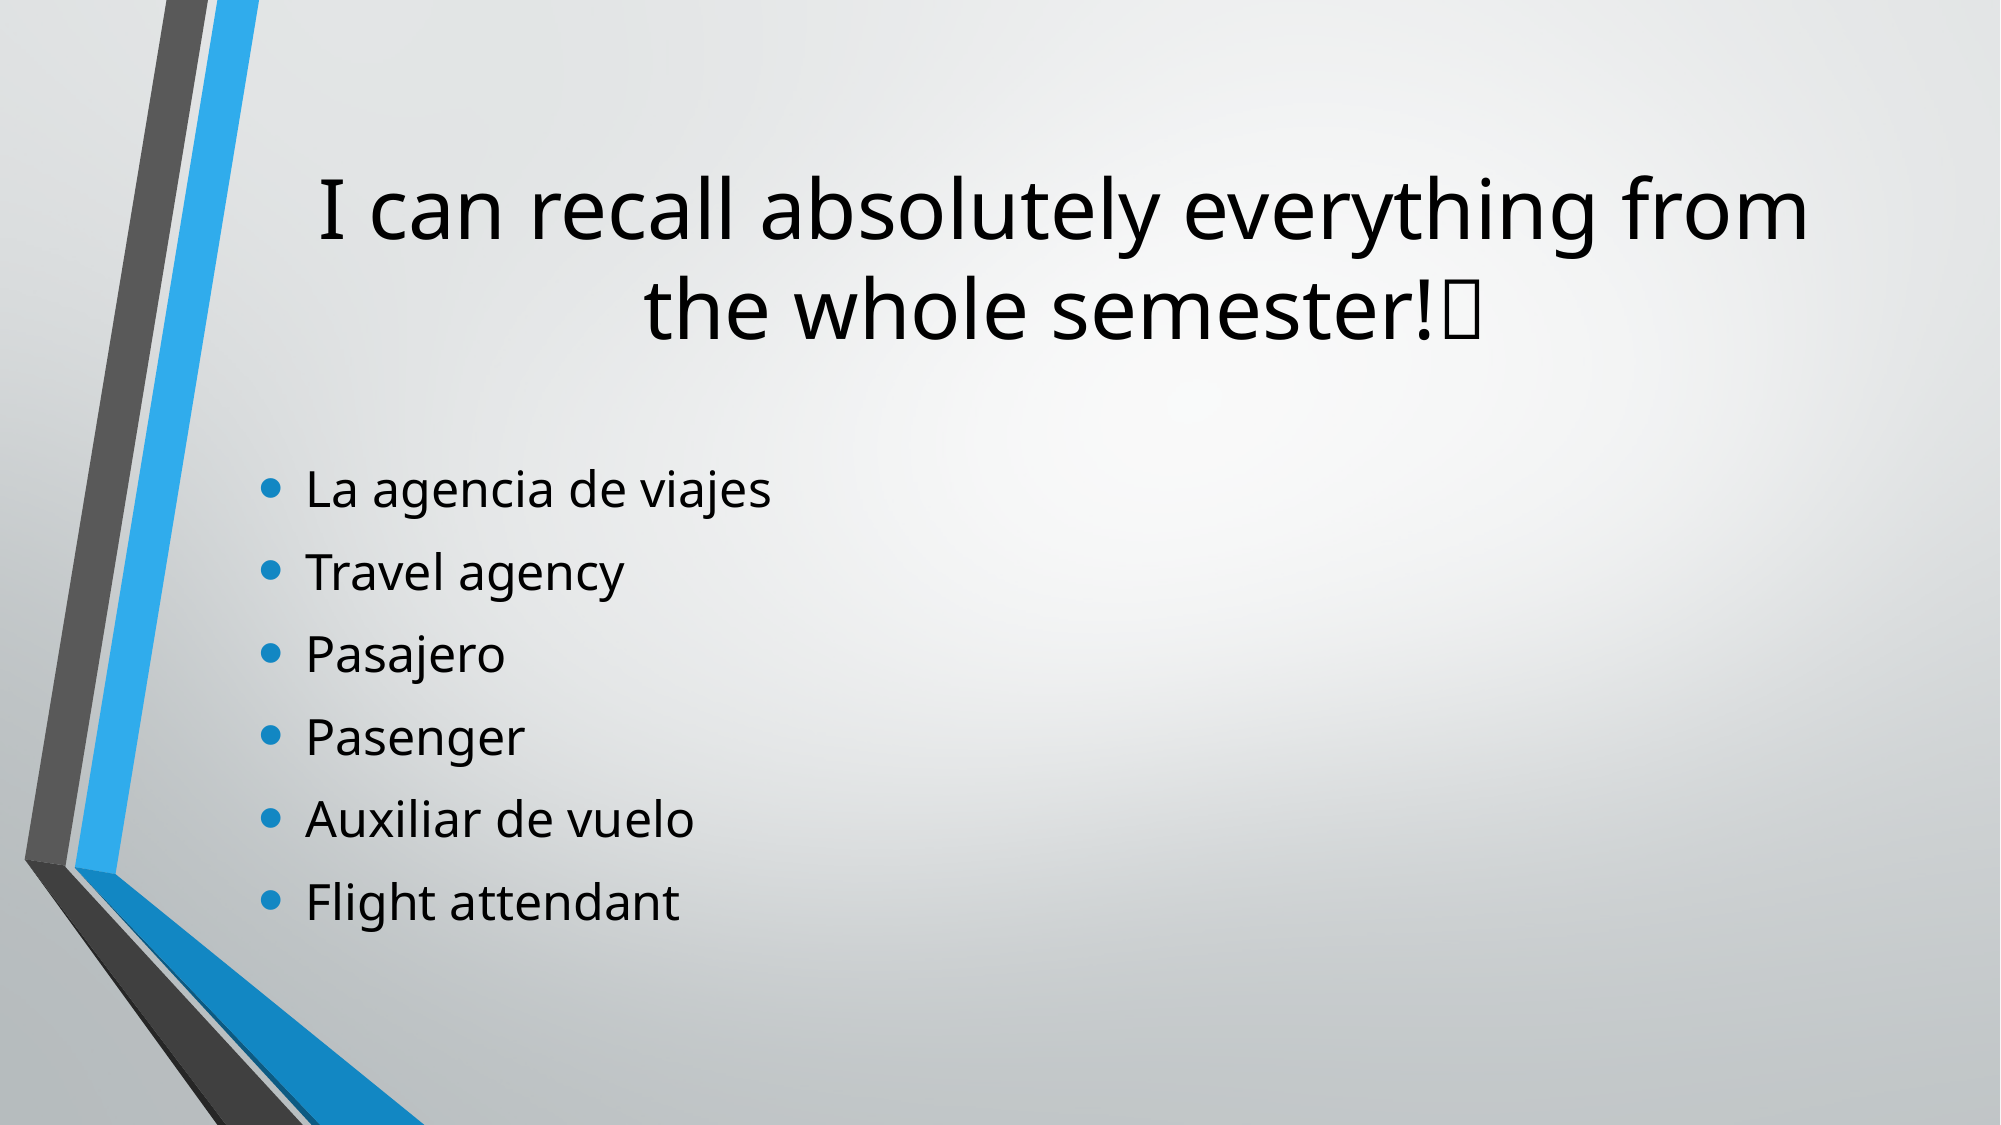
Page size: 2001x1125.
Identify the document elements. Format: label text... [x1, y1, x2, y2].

title I can recall absolutely everything from the whole semester! [243, 112, 1887, 400]
list La agencia de viajes Travel agency Pasajero Pasenger Auxiliar de vuelo Flight attendant [243, 437, 1887, 950]
